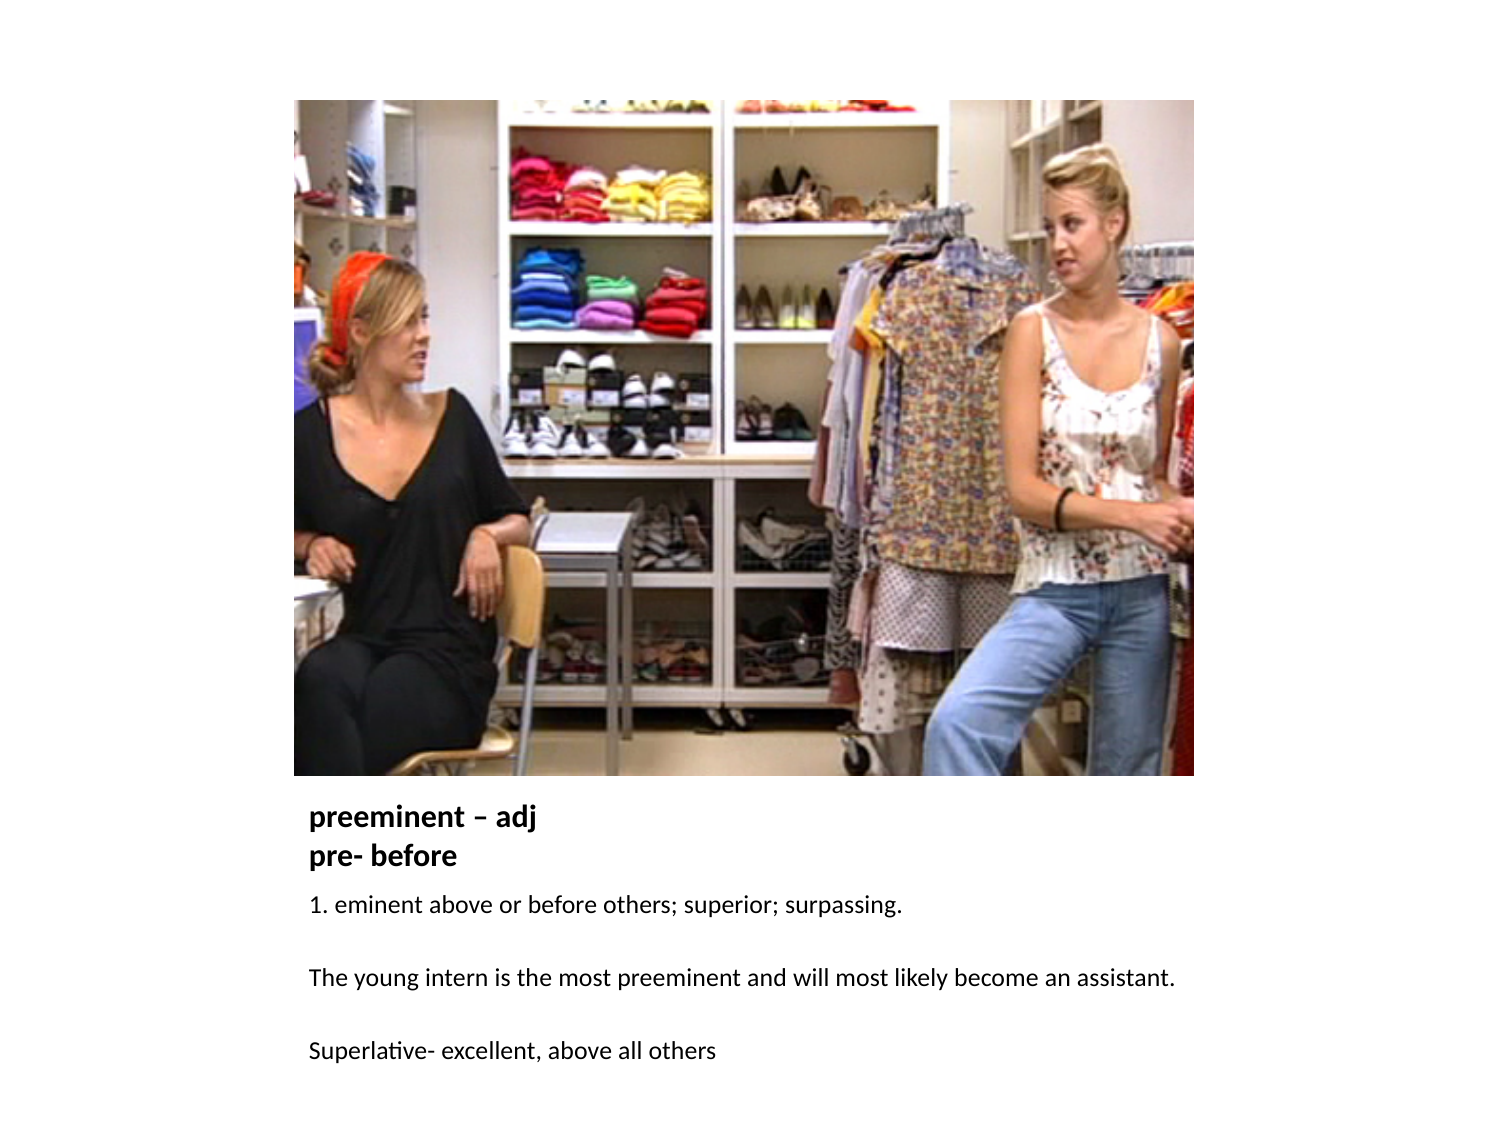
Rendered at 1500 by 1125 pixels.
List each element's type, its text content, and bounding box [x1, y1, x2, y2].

title preeminent – adj pre- before [294, 787, 1194, 880]
picture [293, 100, 1195, 776]
list 1. eminent above or before others; superior; surpassing. The young intern is the most preeminent and will most likely become an assistant. Superlative- excellent, above all others [294, 880, 1194, 1075]
